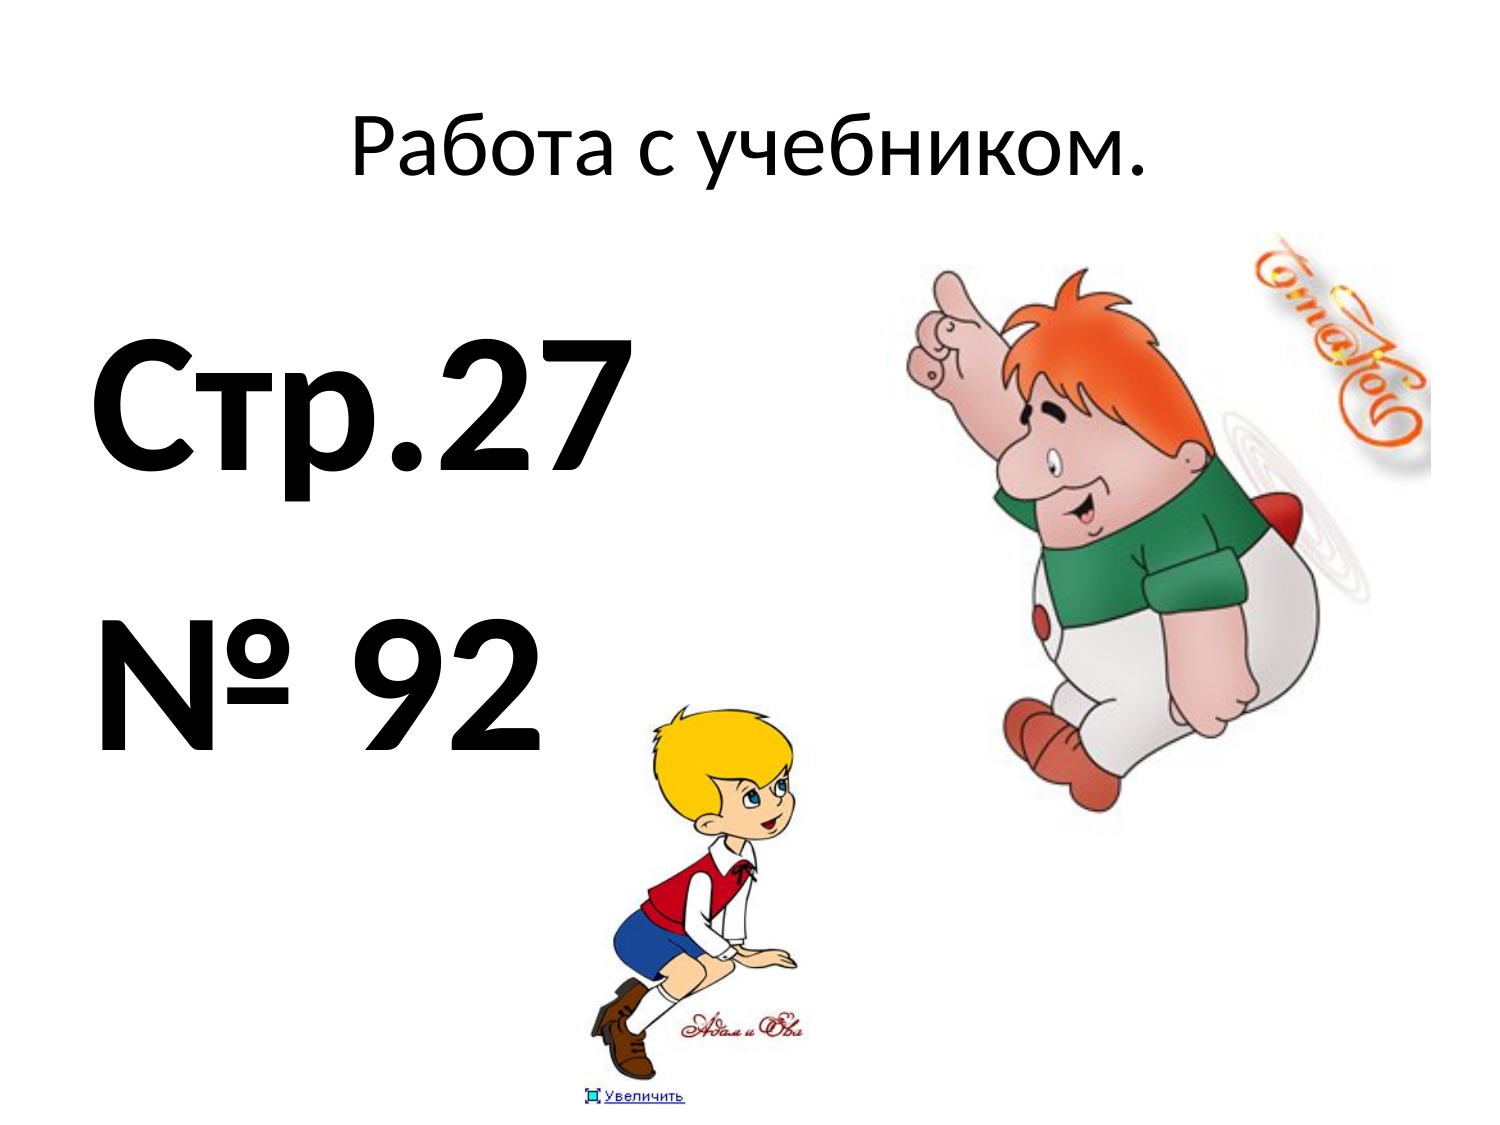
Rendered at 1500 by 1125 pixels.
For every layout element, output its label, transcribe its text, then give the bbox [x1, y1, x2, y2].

picture [584, 703, 816, 1105]
list Стр.27 № 92 [75, 262, 1425, 1005]
picture [854, 232, 1431, 858]
title Работа с учебником. [75, 45, 1425, 233]
